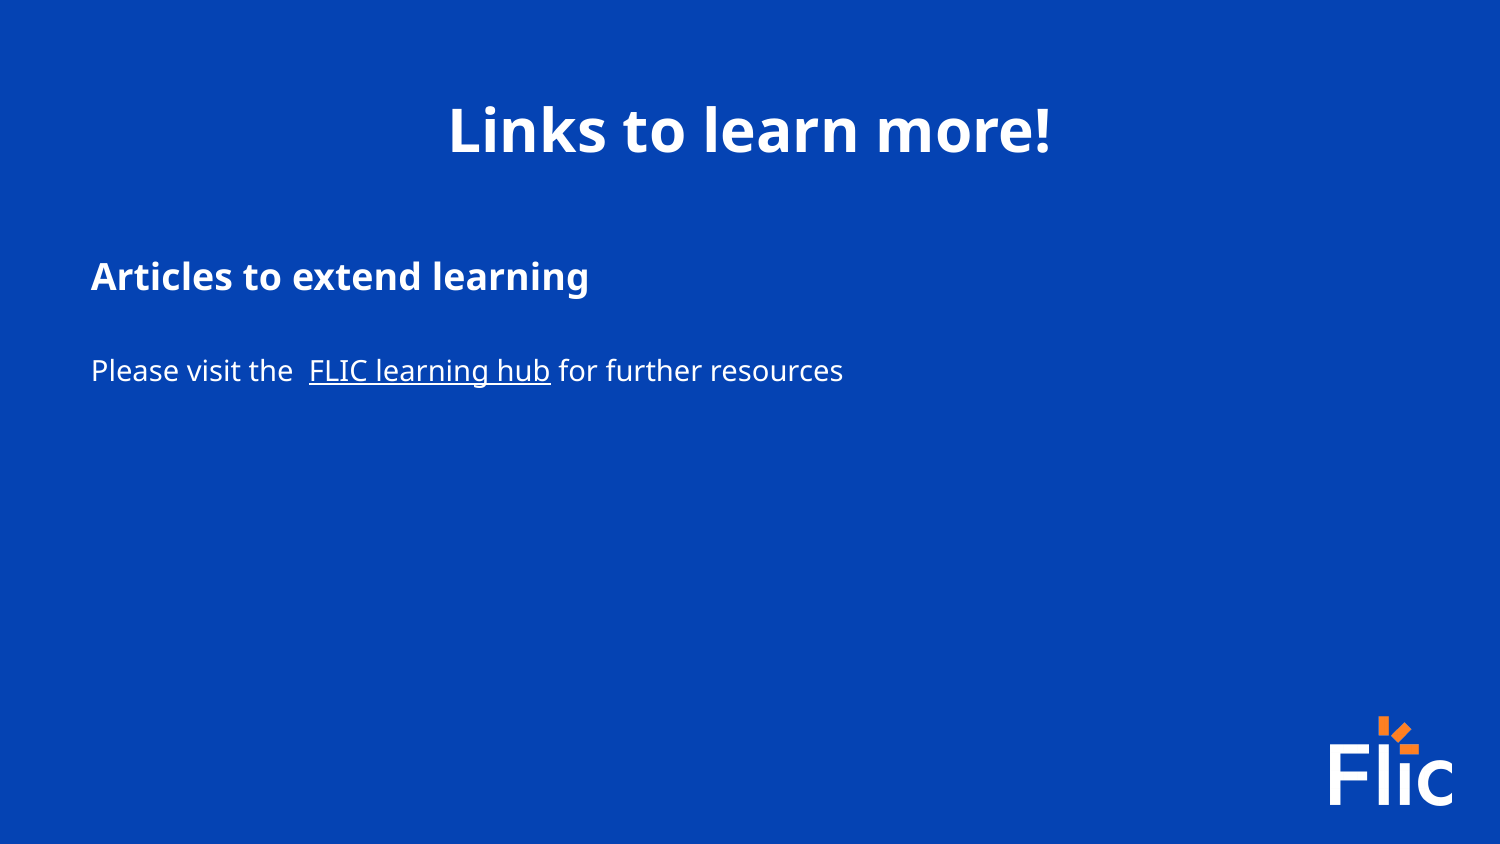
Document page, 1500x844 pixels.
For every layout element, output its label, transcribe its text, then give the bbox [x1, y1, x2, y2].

text_box Links to learn more! [268, 66, 1231, 180]
picture [1330, 716, 1452, 806]
text_box Articles to extend learning Please visit the FLIC learning hub for further resources [75, 187, 1368, 515]
